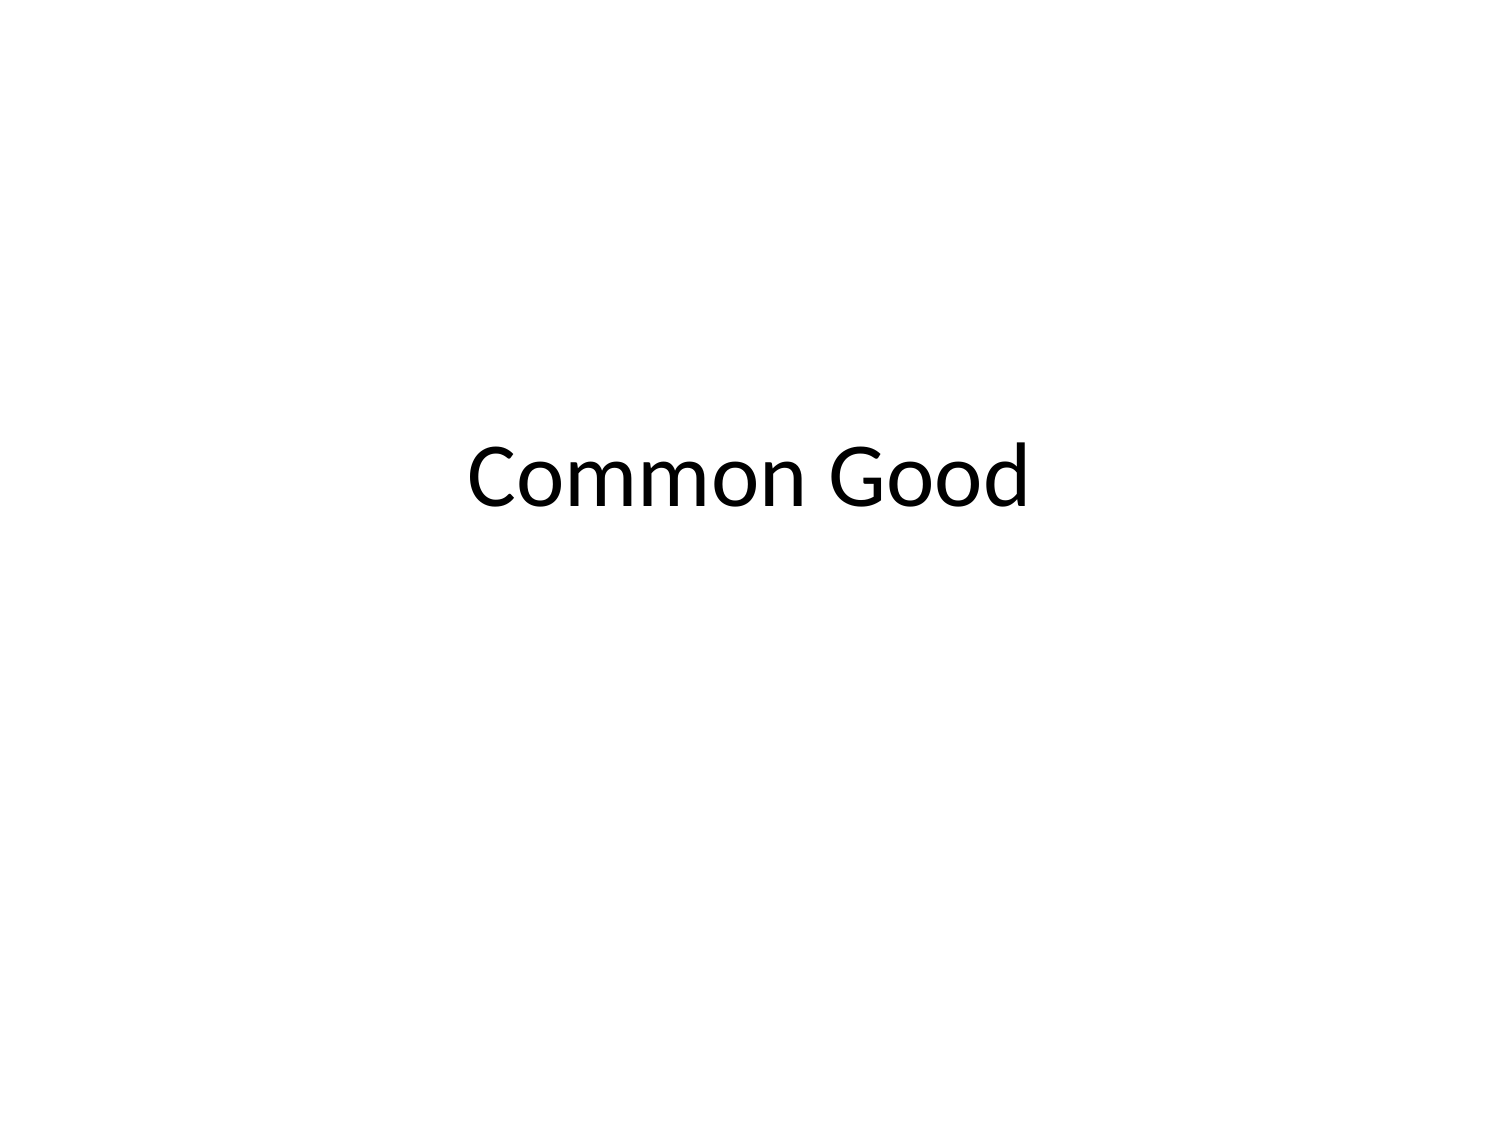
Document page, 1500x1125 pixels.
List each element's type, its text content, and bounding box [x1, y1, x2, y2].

title Common Good [112, 349, 1388, 591]
